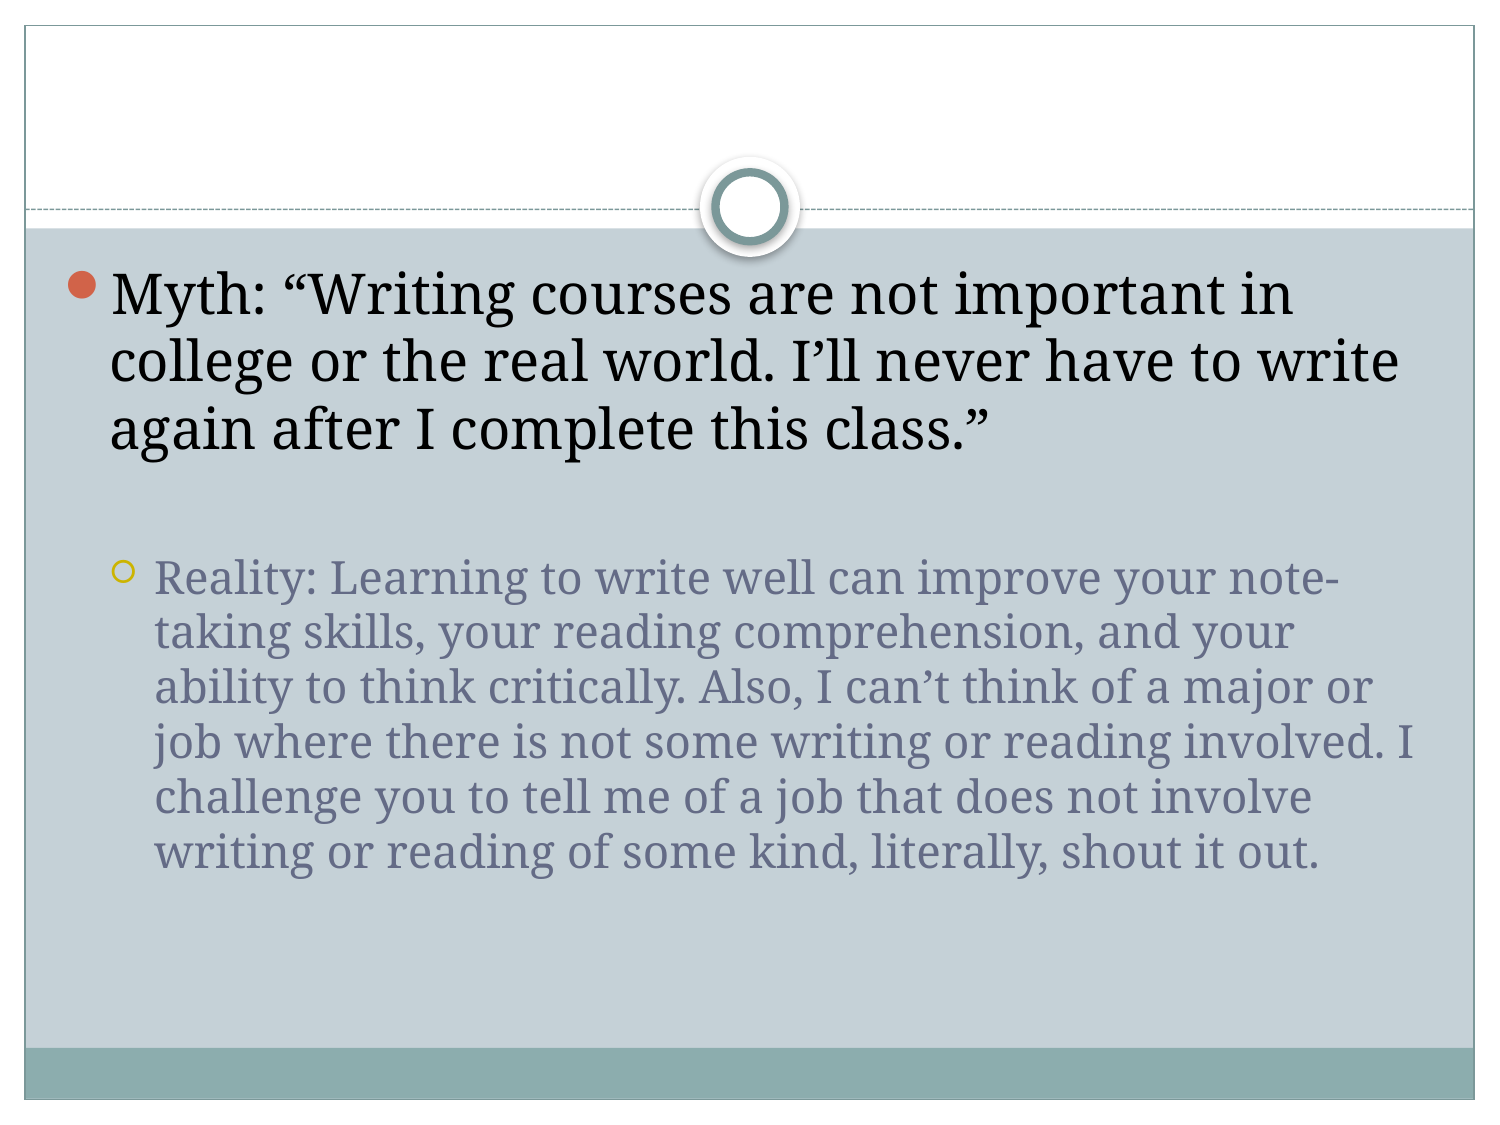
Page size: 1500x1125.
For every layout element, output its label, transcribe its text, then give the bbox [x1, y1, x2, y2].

list Myth: “Writing courses are not important in college or the real world. I’ll never have to write again after I complete this class.” Reality: Learning to write well can improve your note-taking skills, your reading comprehension, and your ability to think critically. Also, I can’t think of a major or job where there is not some writing or reading involved. I challenge you to tell me of a job that does not involve writing or reading of some kind, literally, shout it out. [49, 250, 1445, 1001]
